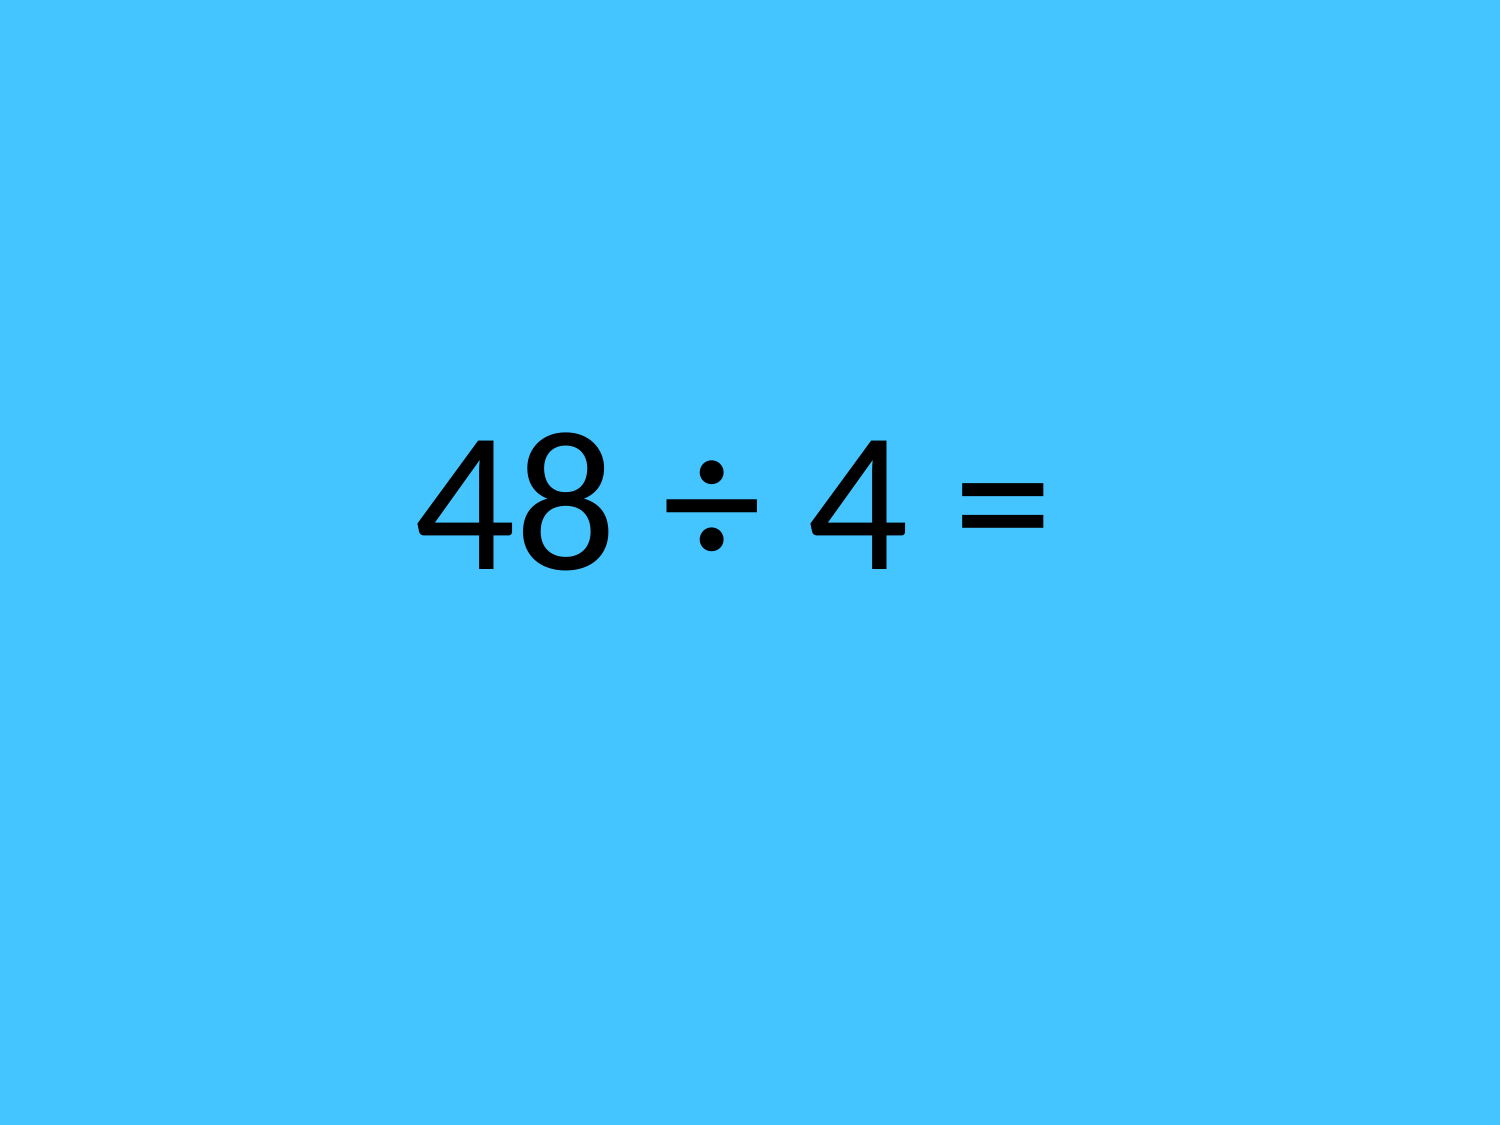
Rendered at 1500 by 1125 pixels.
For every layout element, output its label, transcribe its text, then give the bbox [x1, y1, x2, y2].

text_box 48 ÷ 4 = [399, 362, 1138, 618]
